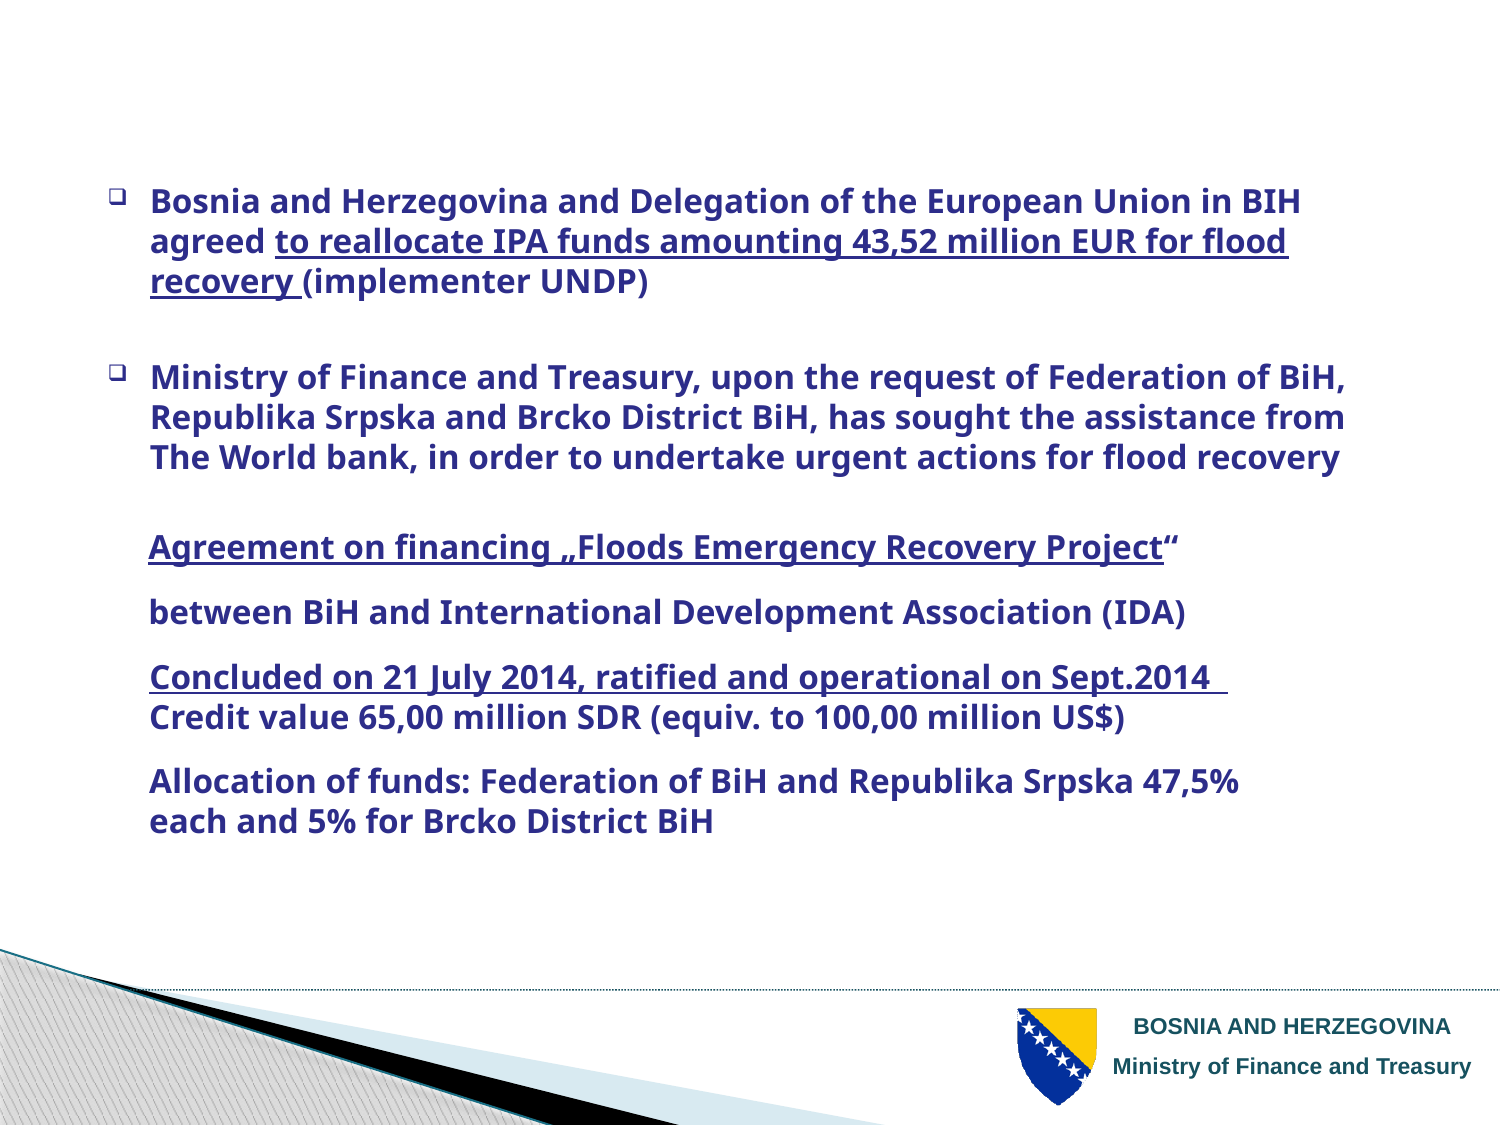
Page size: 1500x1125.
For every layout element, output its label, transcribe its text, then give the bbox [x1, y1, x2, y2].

text_box BOSNIA AND HERZEGOVINA Ministry of Finance and Treasury [1096, 1004, 1489, 1125]
list Bosnia and Herzegovina and Delegation of the European Union in BIH agreed to reallocate IPA funds amounting 43,52 million EUR for flood recovery (implementer UNDP) Ministry of Finance and Treasury, upon the request of Federation of BiH, Republika Srpska and Brcko District BiH, has sought the assistance from The World bank, in order to undertake urgent actions for flood recovery Agreement on financing „Floods Emergency Recovery Project“ between BiH and International Development Association (IDA) Concluded on 21 July 2014, ratified and operational on Sept.2014 Credit value 65,00 million SDR (equiv. to 100,00 million US$) Allocation of funds: Federation of BiH and Republika Srpska 47,5% each and 5% for Brcko District BiH [75, 125, 1425, 986]
picture [1017, 1008, 1098, 1106]
